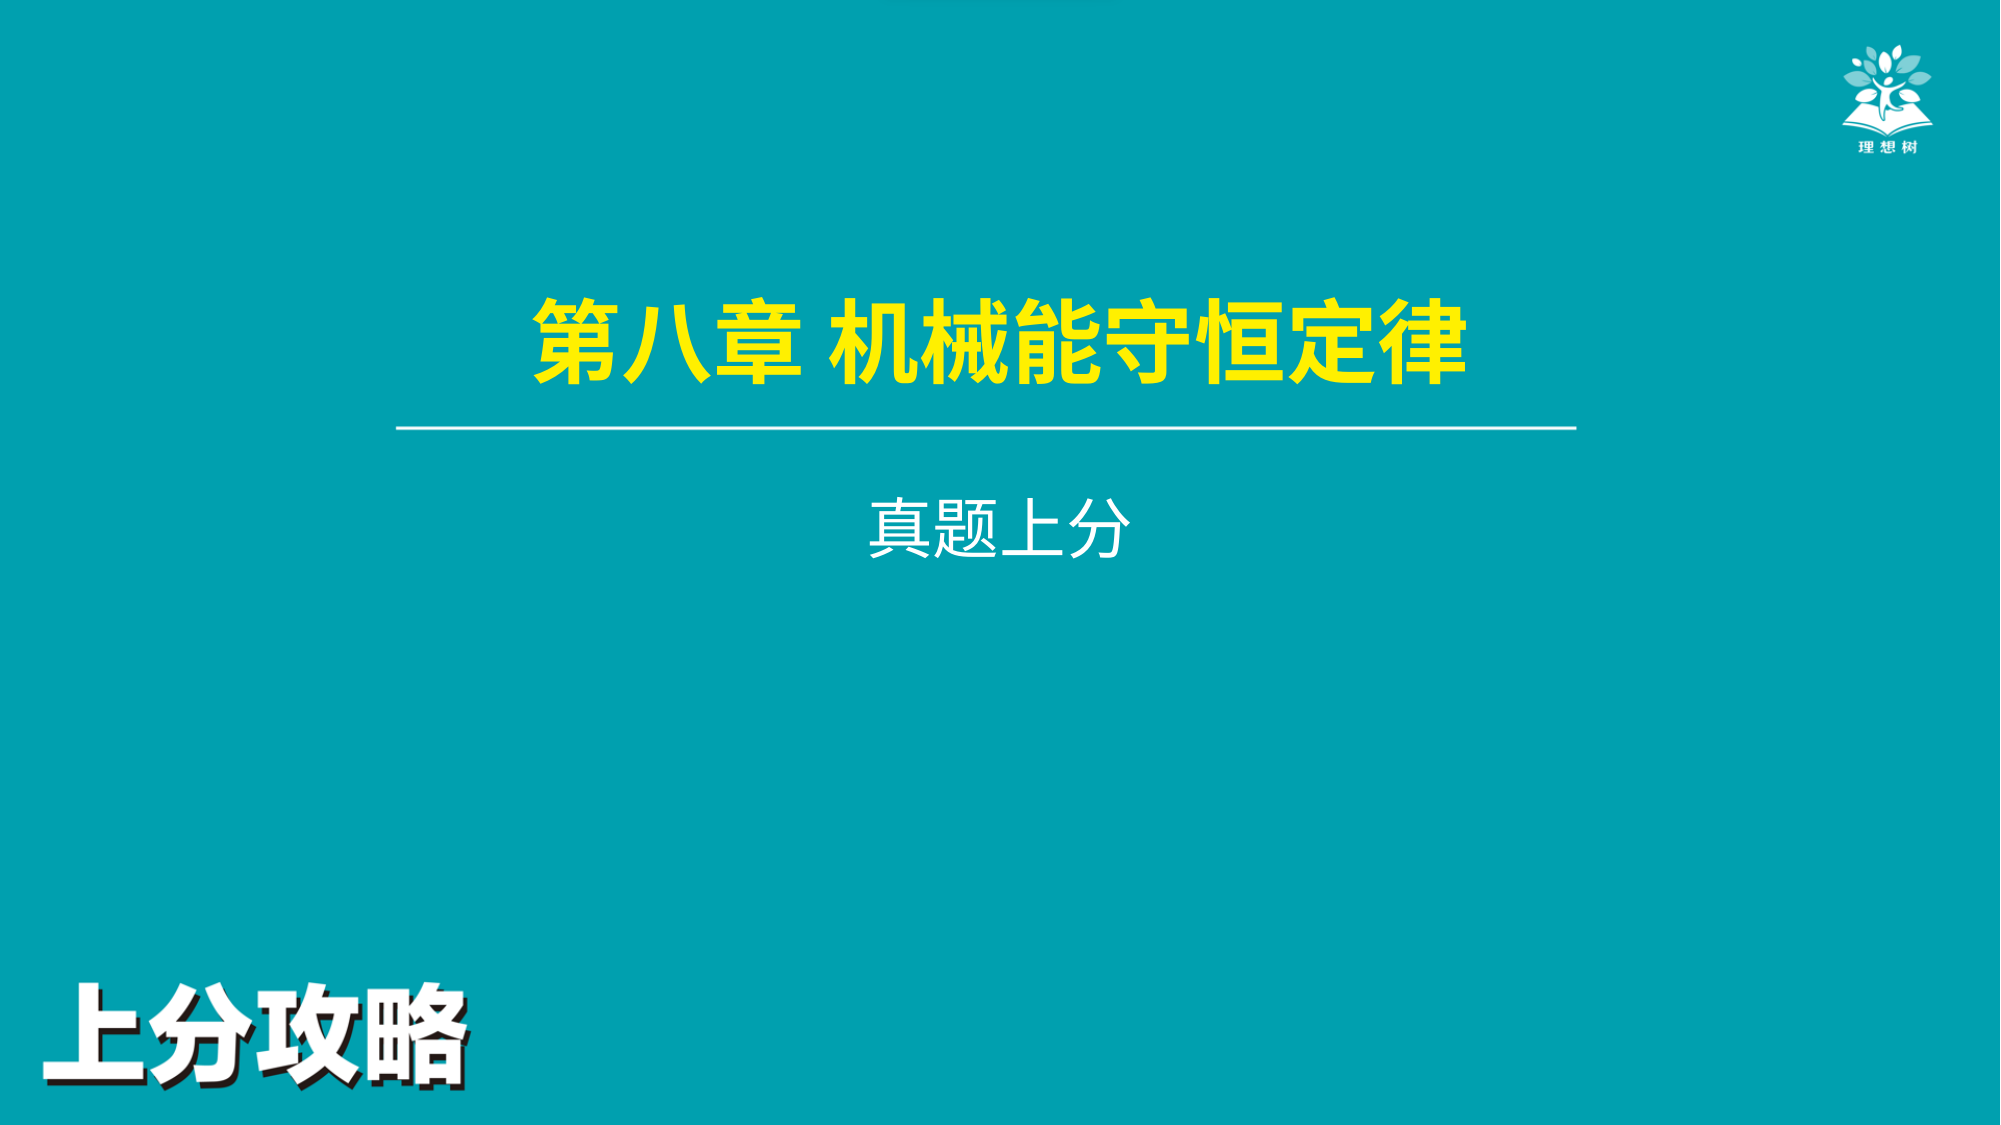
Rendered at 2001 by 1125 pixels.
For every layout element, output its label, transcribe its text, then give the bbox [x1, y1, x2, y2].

picture [0, 579, 2000, 1125]
picture [0, 0, 2000, 265]
picture [0, 413, 2000, 472]
text_box 真题上分 [0, 472, 2000, 579]
text_box 第八章 机械能守恒定律 [0, 265, 2000, 413]
